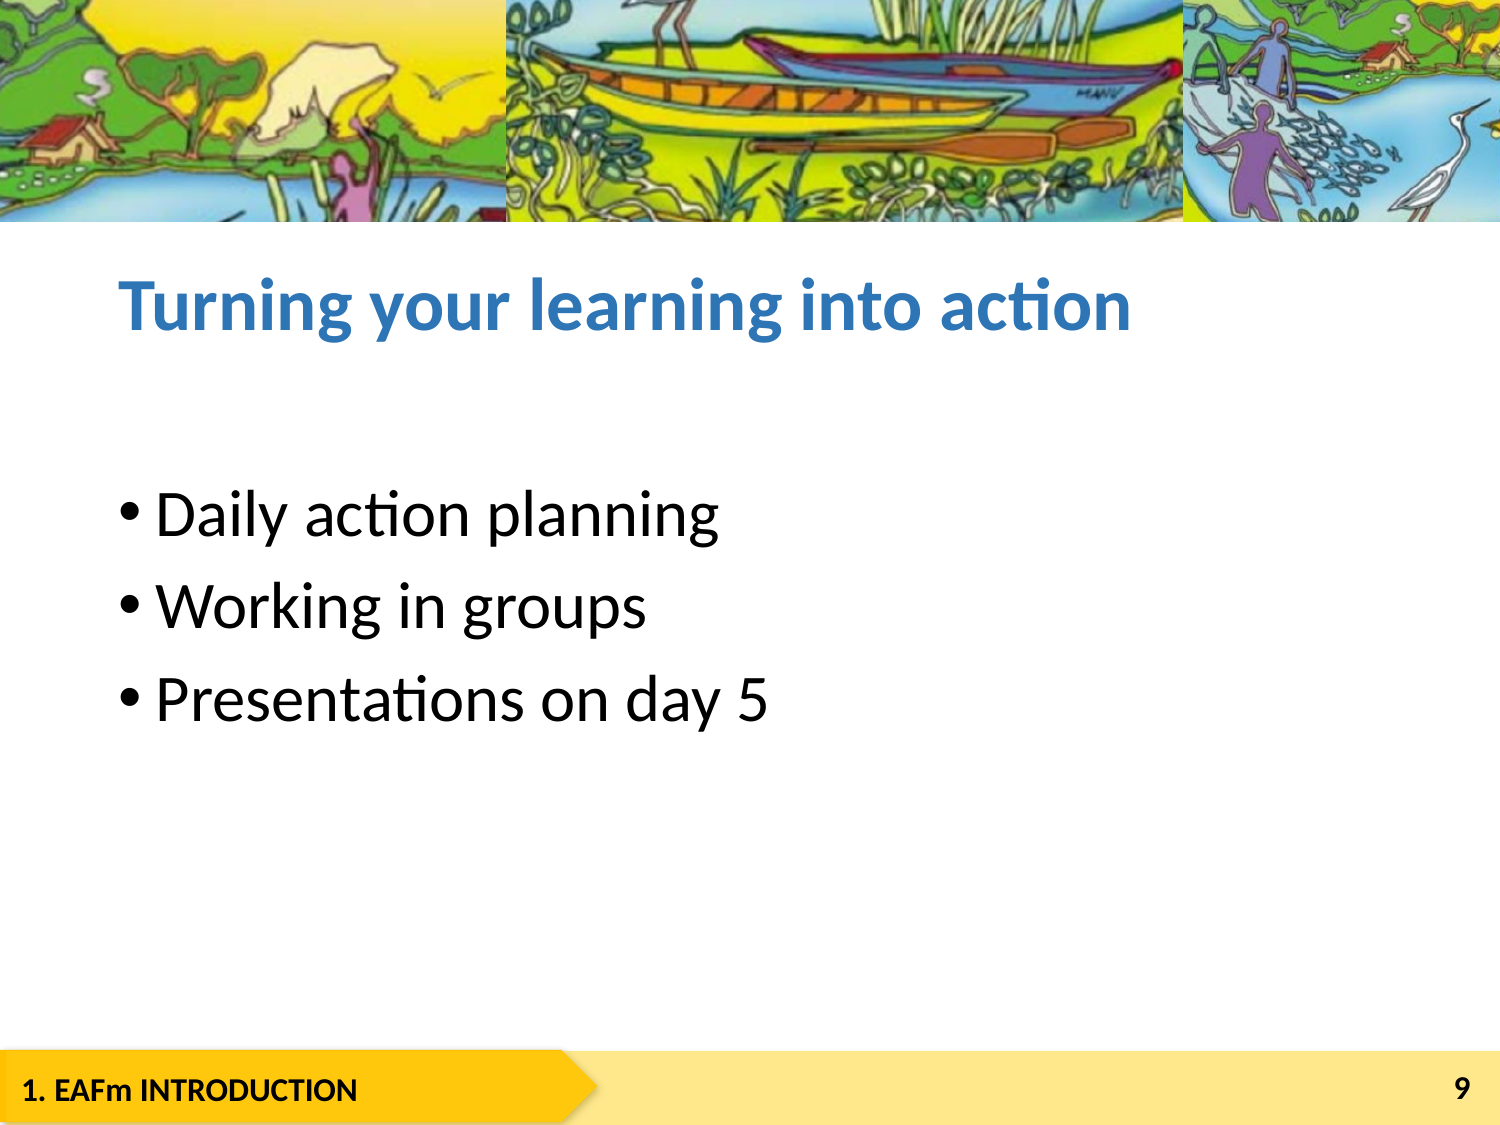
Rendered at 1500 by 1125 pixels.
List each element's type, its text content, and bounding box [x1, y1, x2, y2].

slide_number 9 [1375, 1055, 1486, 1116]
title Turning your learning into action [103, 244, 1397, 368]
list Daily action planning Working in groups Presentations on day 5 [103, 471, 1397, 1014]
picture [0, 0, 1500, 222]
